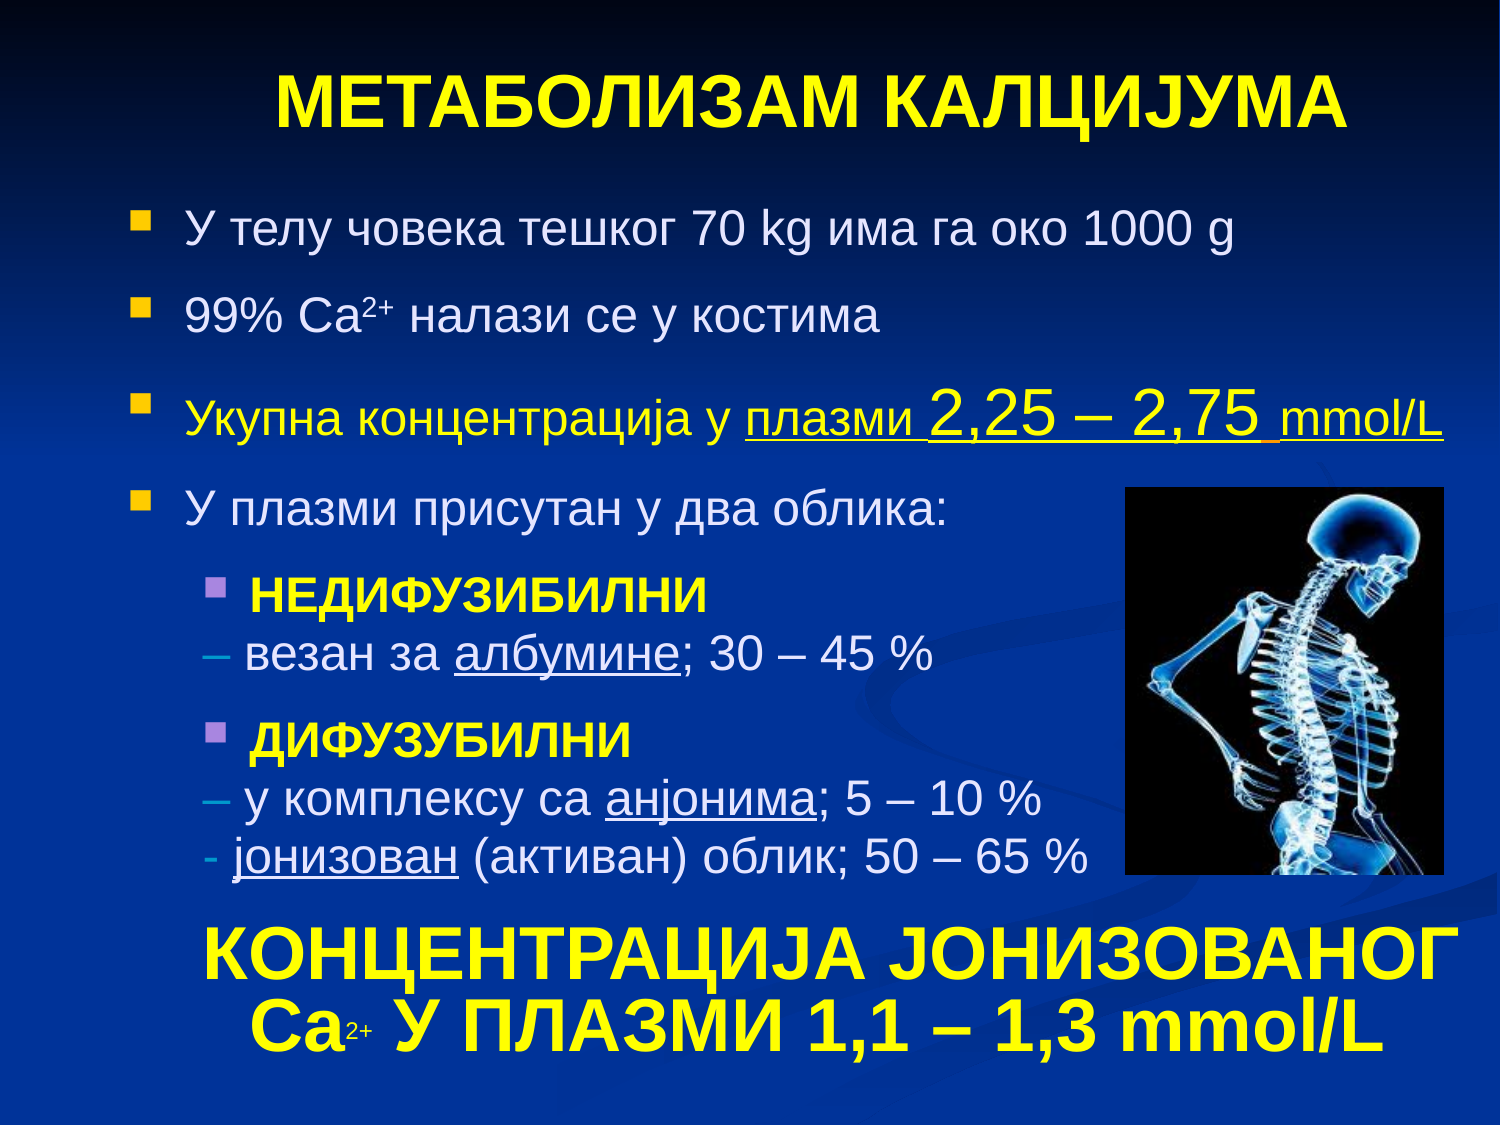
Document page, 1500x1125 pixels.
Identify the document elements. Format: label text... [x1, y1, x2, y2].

text_box МЕТАБОЛИЗАМ КАЛЦИЈУМА [125, 37, 1500, 150]
list У телу човека тешког 70 kg има га око 1000 g 99% Ca2+ налази се у костима Укупна концентрација у плазми 2,25 – 2,75 mmol/L У плазми присутан у два облика: НЕДИФУЗИБИЛНИ – везан за албумине; 30 – 45 % ДИФУЗУБИЛНИ – у комплексу са анјонима; 5 – 10 % - јонизован (активан) облик; 50 – 65 % КОНЦЕНТРАЦИЈА ЈОНИЗОВАНОГ Ca2+ У ПЛАЗМИ 1,1 – 1,3 mmol/L [112, 199, 1500, 1125]
picture [1124, 487, 1444, 876]
